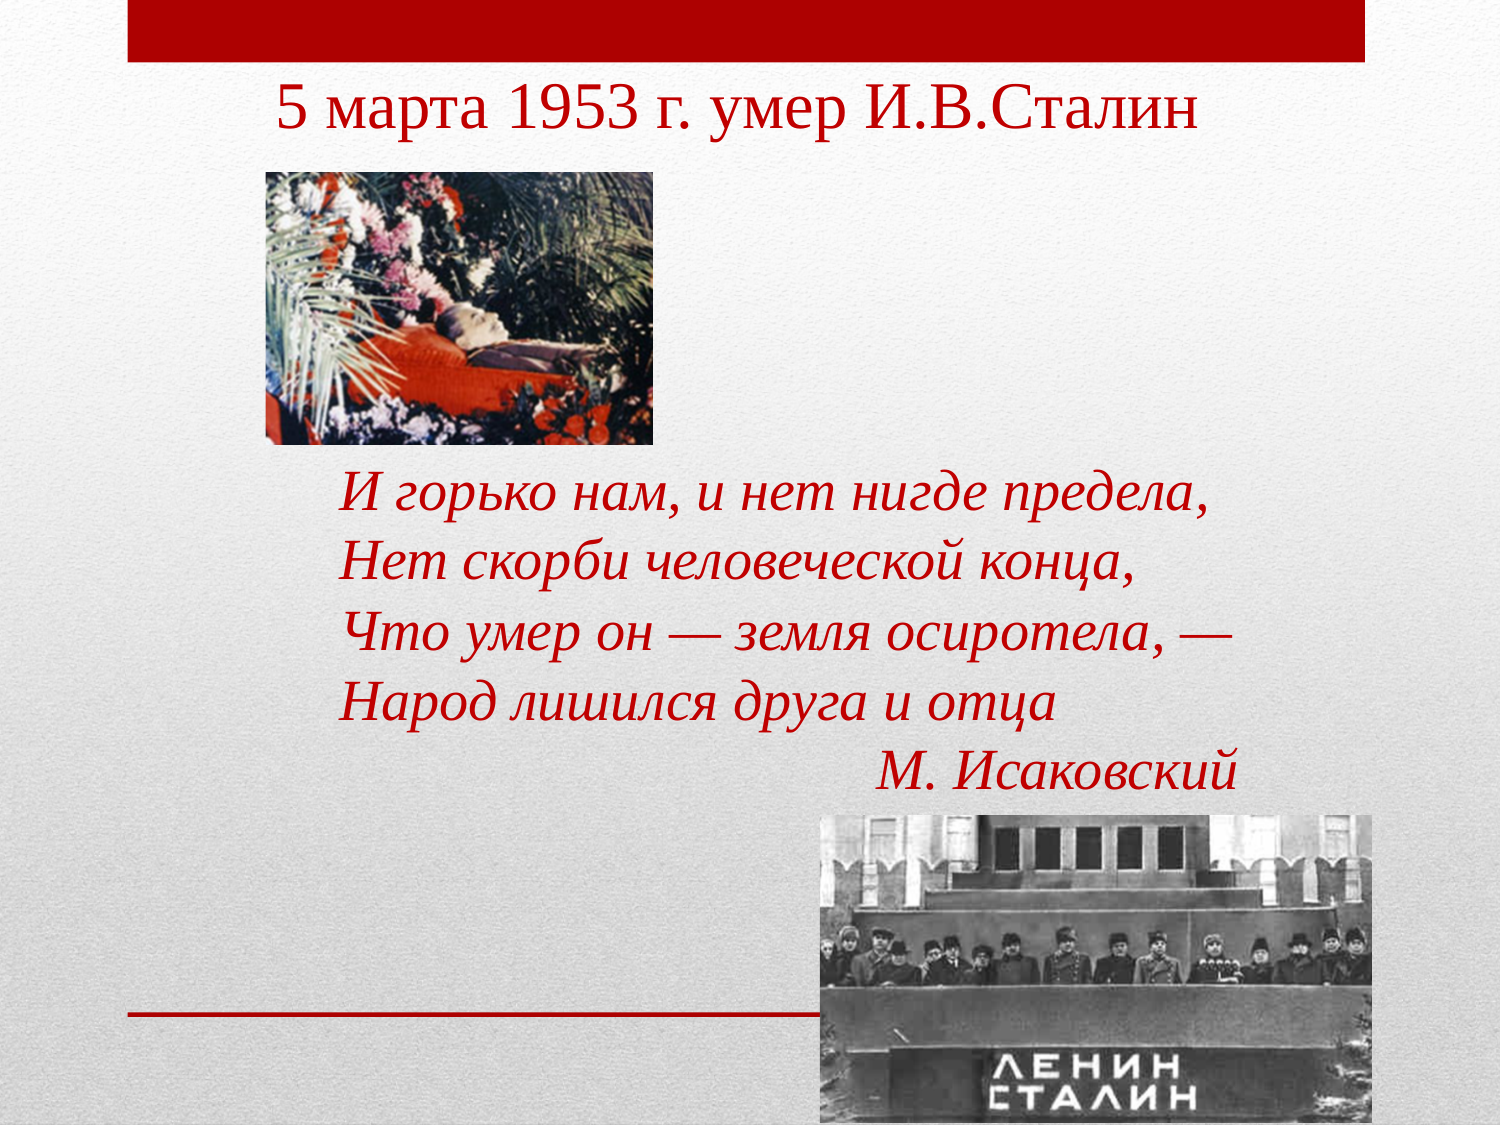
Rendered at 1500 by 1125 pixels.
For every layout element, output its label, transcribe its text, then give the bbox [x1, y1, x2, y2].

text_box И горько нам, и нет нигде предела, Нет скорби человеческой конца, Что умер он — земля осиротела, — Народ лишился друга и отца М. Исаковский [324, 444, 1315, 809]
picture [818, 814, 1373, 1124]
picture [264, 171, 654, 446]
title 5 марта 1953 г. умер И.В.Сталин [63, 0, 1414, 149]
